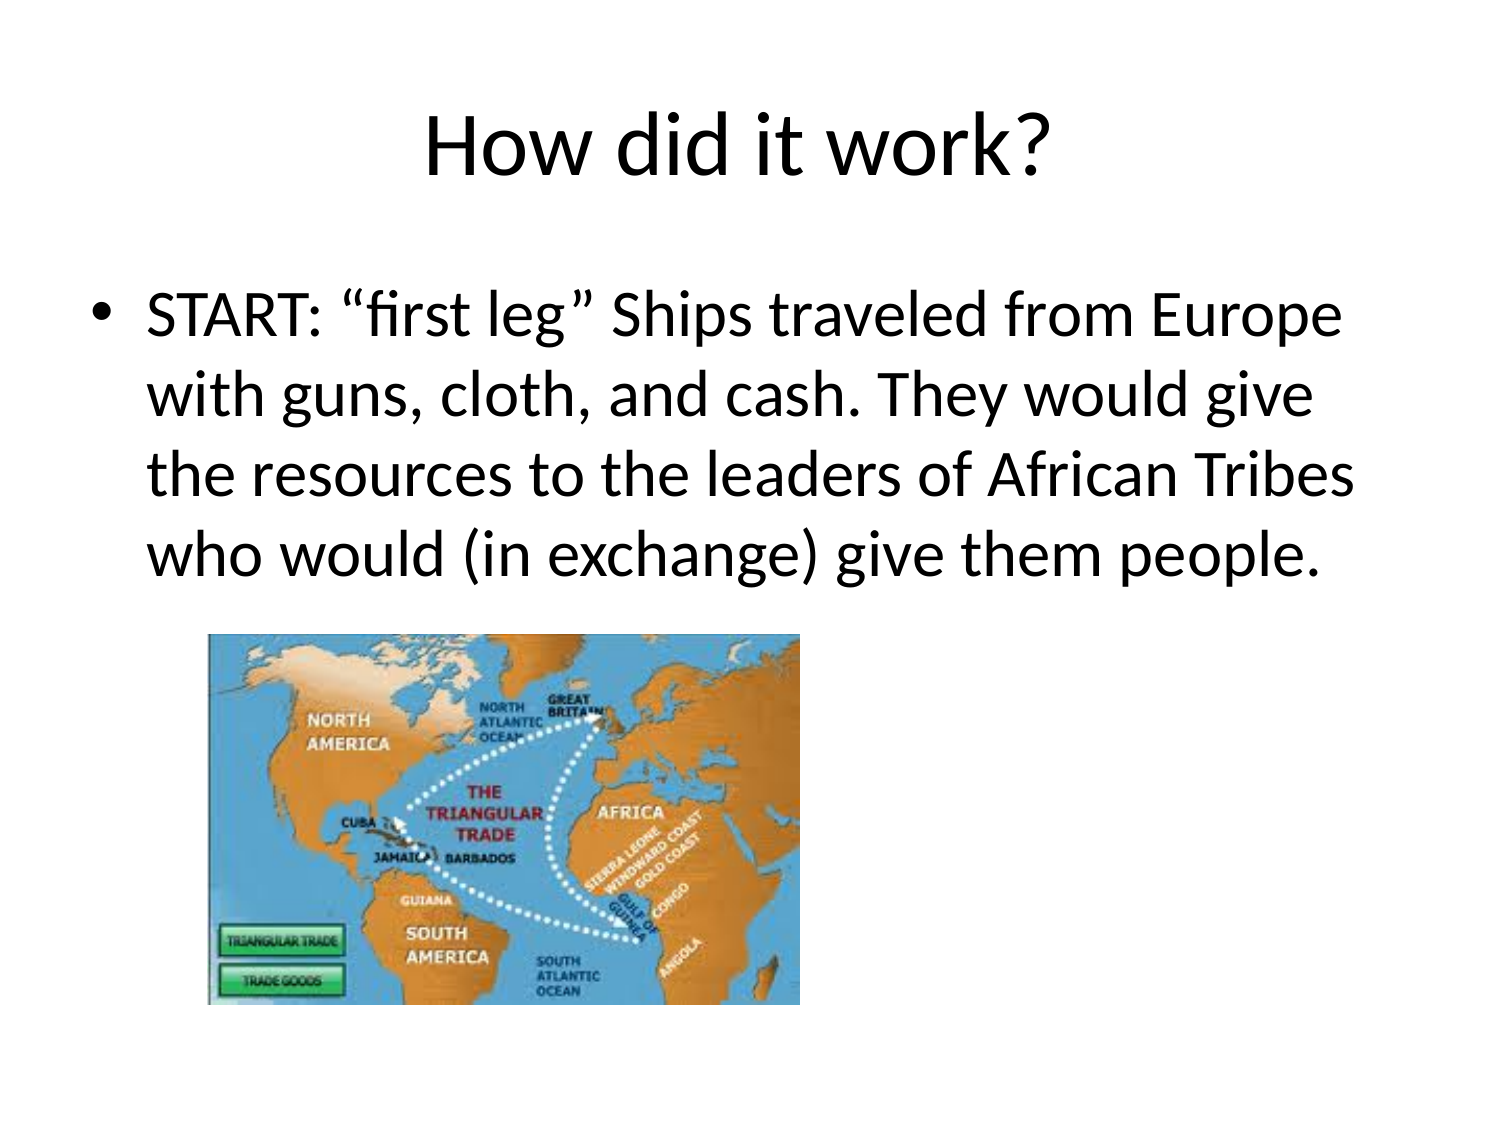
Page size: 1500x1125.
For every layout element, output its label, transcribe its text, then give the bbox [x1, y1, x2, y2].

picture [207, 633, 800, 1006]
title How did it work? [75, 45, 1425, 233]
list START: “first leg” Ships traveled from Europe with guns, cloth, and cash. They would give the resources to the leaders of African Tribes who would (in exchange) give them people. [75, 262, 1425, 1005]
